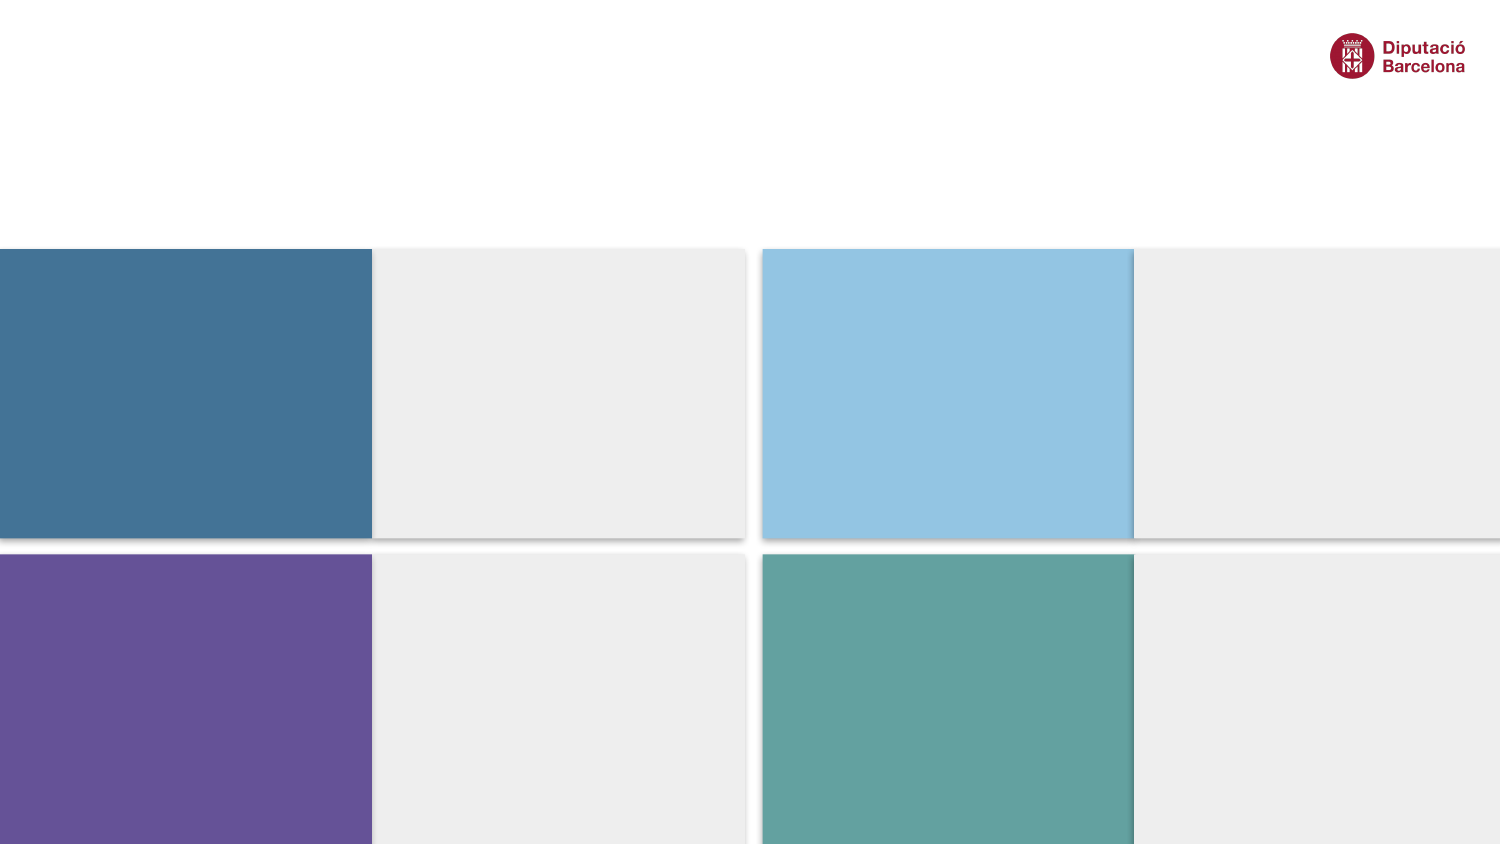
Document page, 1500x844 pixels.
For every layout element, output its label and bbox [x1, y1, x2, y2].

picture [1330, 33, 1465, 79]
